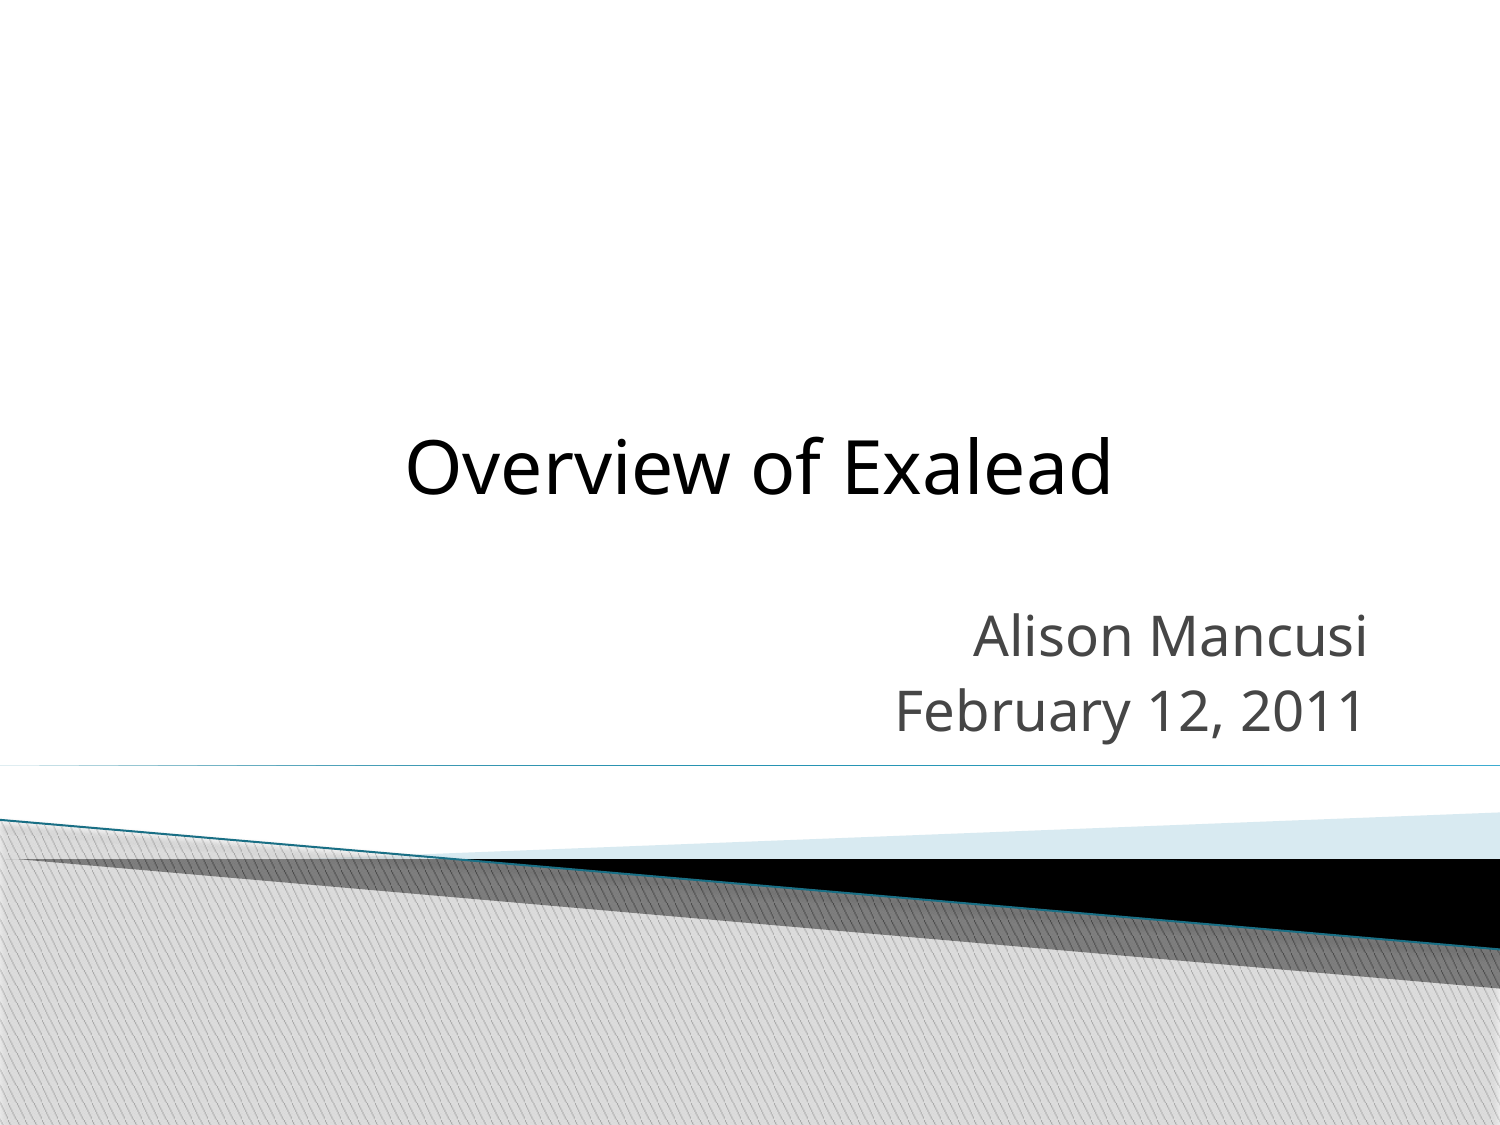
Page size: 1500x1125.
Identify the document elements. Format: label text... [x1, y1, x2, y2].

picture [5, 859, 1500, 989]
text_box Overview of Exalead [389, 412, 1130, 518]
subtitle Alison Mancusi February 12, 2011 [112, 592, 1388, 790]
